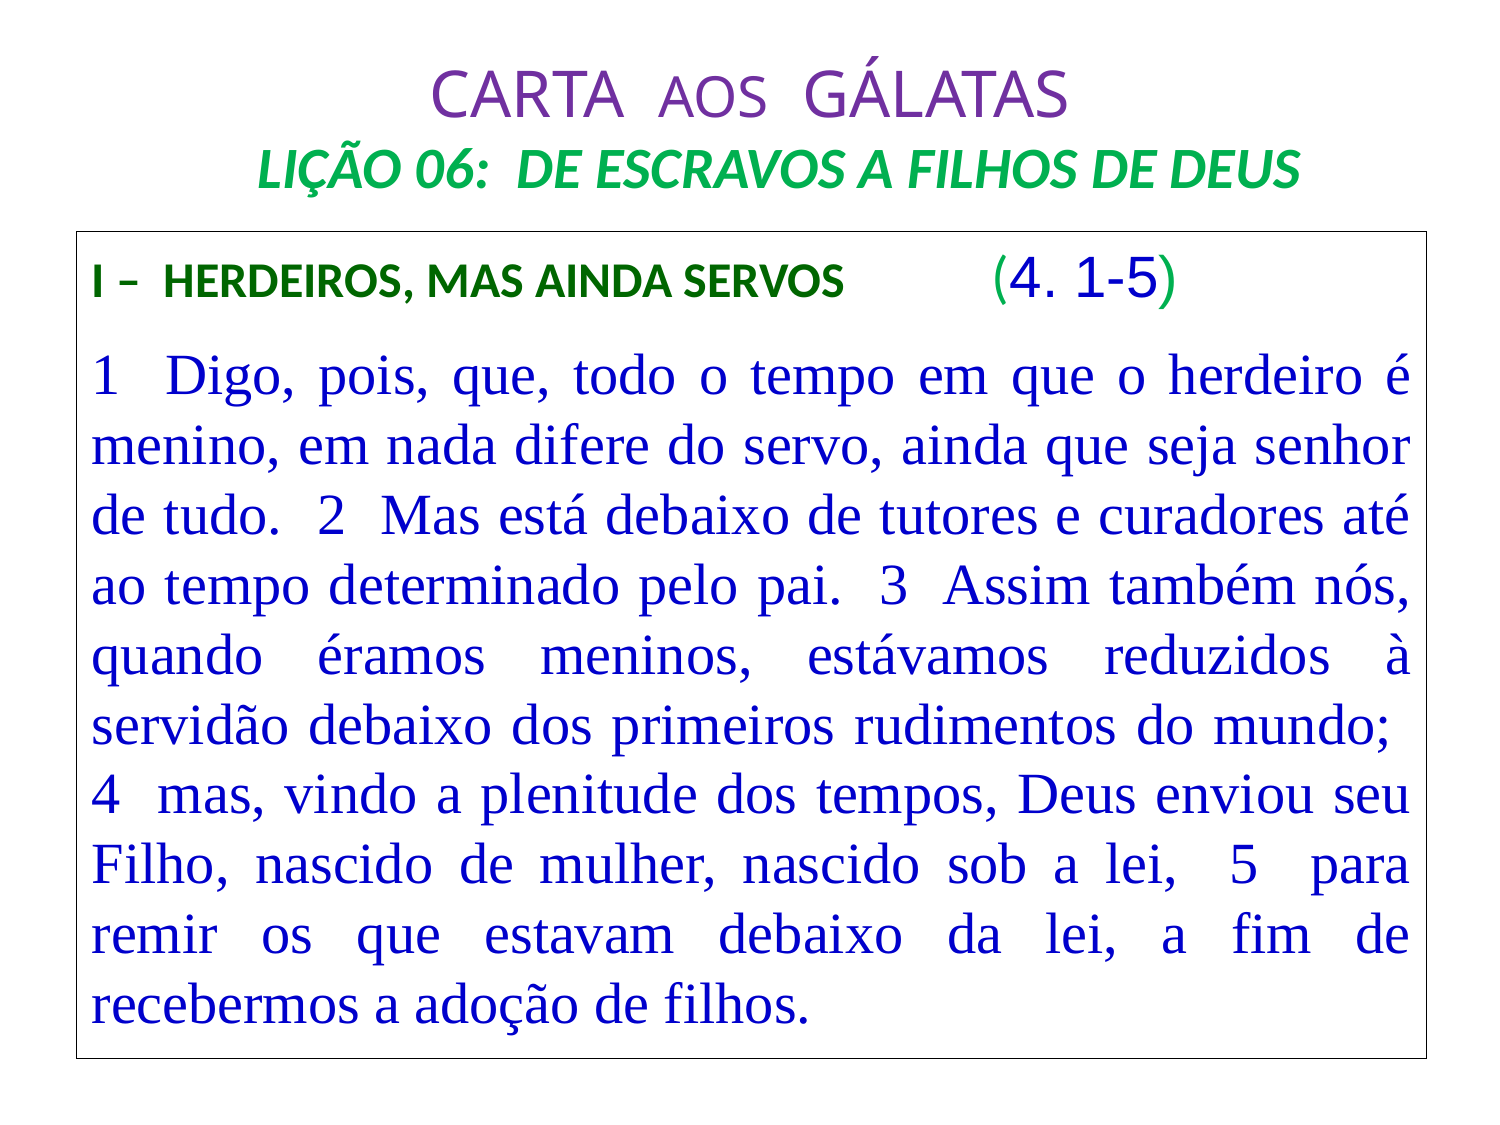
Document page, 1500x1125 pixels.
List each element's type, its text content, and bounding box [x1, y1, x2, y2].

title CARTA AOS GÁLATAS LIÇÃO 06: DE ESCRAVOS A FILHOS DE DEUS [75, 45, 1425, 209]
list I – HERDEIROS, MAS AINDA SERVOS (4. 1-5) 1 Digo, pois, que, todo o tempo em que o herdeiro é menino, em nada difere do servo, ainda que seja senhor de tudo. 2 Mas está debaixo de tutores e curadores até ao tempo determinado pelo pai. 3 Assim também nós, quando éramos meninos, estávamos reduzidos à servidão debaixo dos primeiros rudimentos do mundo; 4 mas, vindo a plenitude dos tempos, Deus enviou seu Filho, nascido de mulher, nascido sob a lei, 5 para remir os que estavam debaixo da lei, a fim de recebermos a adoção de filhos. [76, 231, 1427, 1059]
